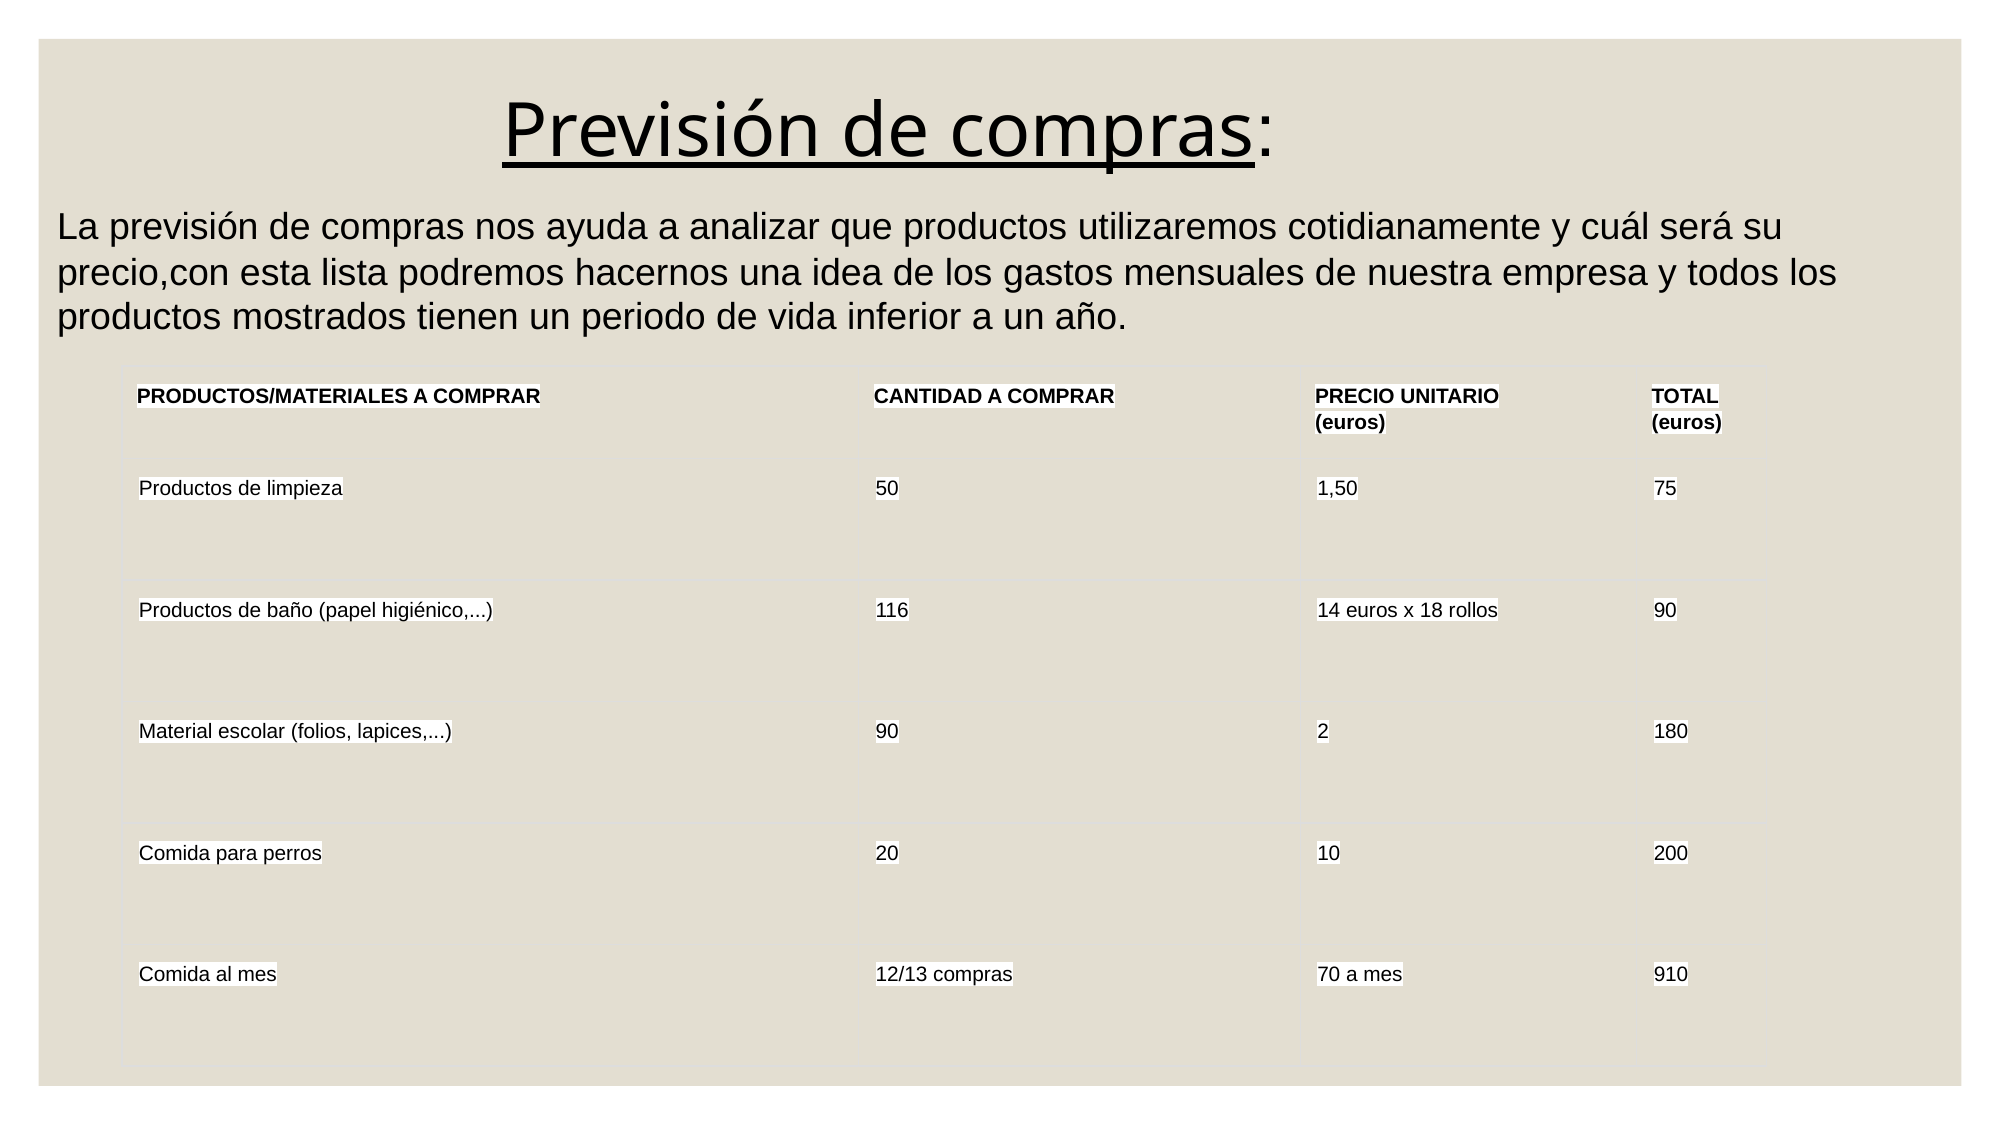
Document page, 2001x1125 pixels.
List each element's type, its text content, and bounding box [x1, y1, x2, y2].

table_cell Comida al mes [123, 945, 858, 1065]
table_cell 70 a mes [1301, 945, 1636, 1065]
table_header TOTAL (euros) [1637, 367, 1766, 458]
table_header CANTIDAD A COMPRAR [859, 367, 1300, 458]
text_box [273, 82, 1169, 188]
table_header 1,50 [1301, 459, 1636, 579]
table_cell Productos de baño (papel higiénico,...) [123, 581, 858, 701]
table_cell 14 euros x 18 rollos [1301, 581, 1636, 701]
list La previsión de compras nos ayuda a analizar que productos utilizaremos cotidianamente y cuál será su precio,con esta lista podremos hacernos una idea de los gastos mensuales de nuestra empresa y todos los productos mostrados tienen un periodo de vida inferior a un año. [41, 187, 1904, 1010]
table_cell Comida para perros [123, 824, 858, 944]
table_cell 2 [1301, 702, 1636, 822]
table_cell 12/13 compras [859, 945, 1300, 1065]
table_cell 116 [859, 581, 1300, 701]
table_cell 910 [1637, 945, 1766, 1065]
table_cell Material escolar (folios, lapices,...) [123, 702, 858, 822]
table_cell 10 [1301, 824, 1636, 944]
table_header PRODUCTOS/MATERIALES A COMPRAR [123, 367, 858, 458]
table_header 75 [1637, 459, 1766, 579]
table_cell 90 [859, 702, 1300, 822]
table_cell 180 [1637, 702, 1766, 822]
table_cell 90 [1637, 581, 1766, 701]
text_box [273, 82, 1767, 220]
table_cell 20 [859, 824, 1300, 944]
table_header 50 [859, 459, 1300, 579]
table_cell 200 [1637, 824, 1766, 944]
table_header Productos de limpieza [123, 459, 858, 579]
text_box Previsión de compras: [122, 66, 1657, 204]
table_header PRECIO UNITARIO (euros) [1301, 367, 1636, 458]
